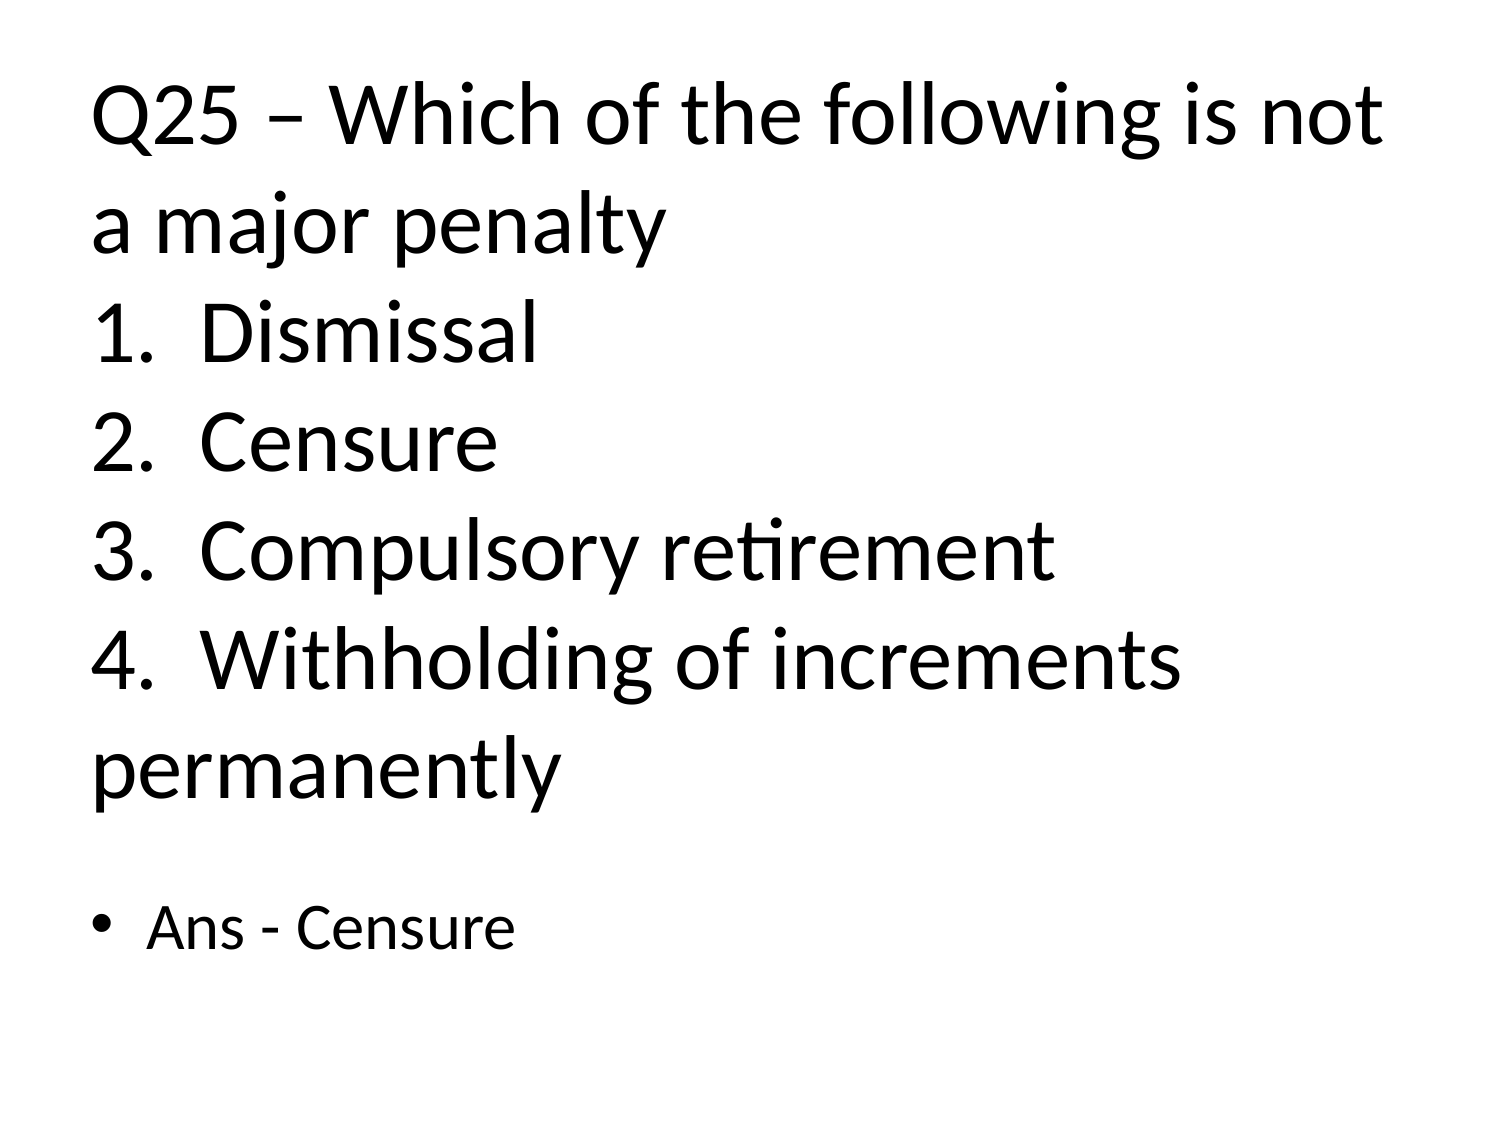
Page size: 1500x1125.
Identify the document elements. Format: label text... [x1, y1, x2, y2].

title Q25 – Which of the following is not a major penalty 1. Dismissal 2. Censure 3. Compulsory retirement 4. Withholding of increments permanently [75, 45, 1425, 825]
list Ans - Censure [75, 875, 1425, 1005]
